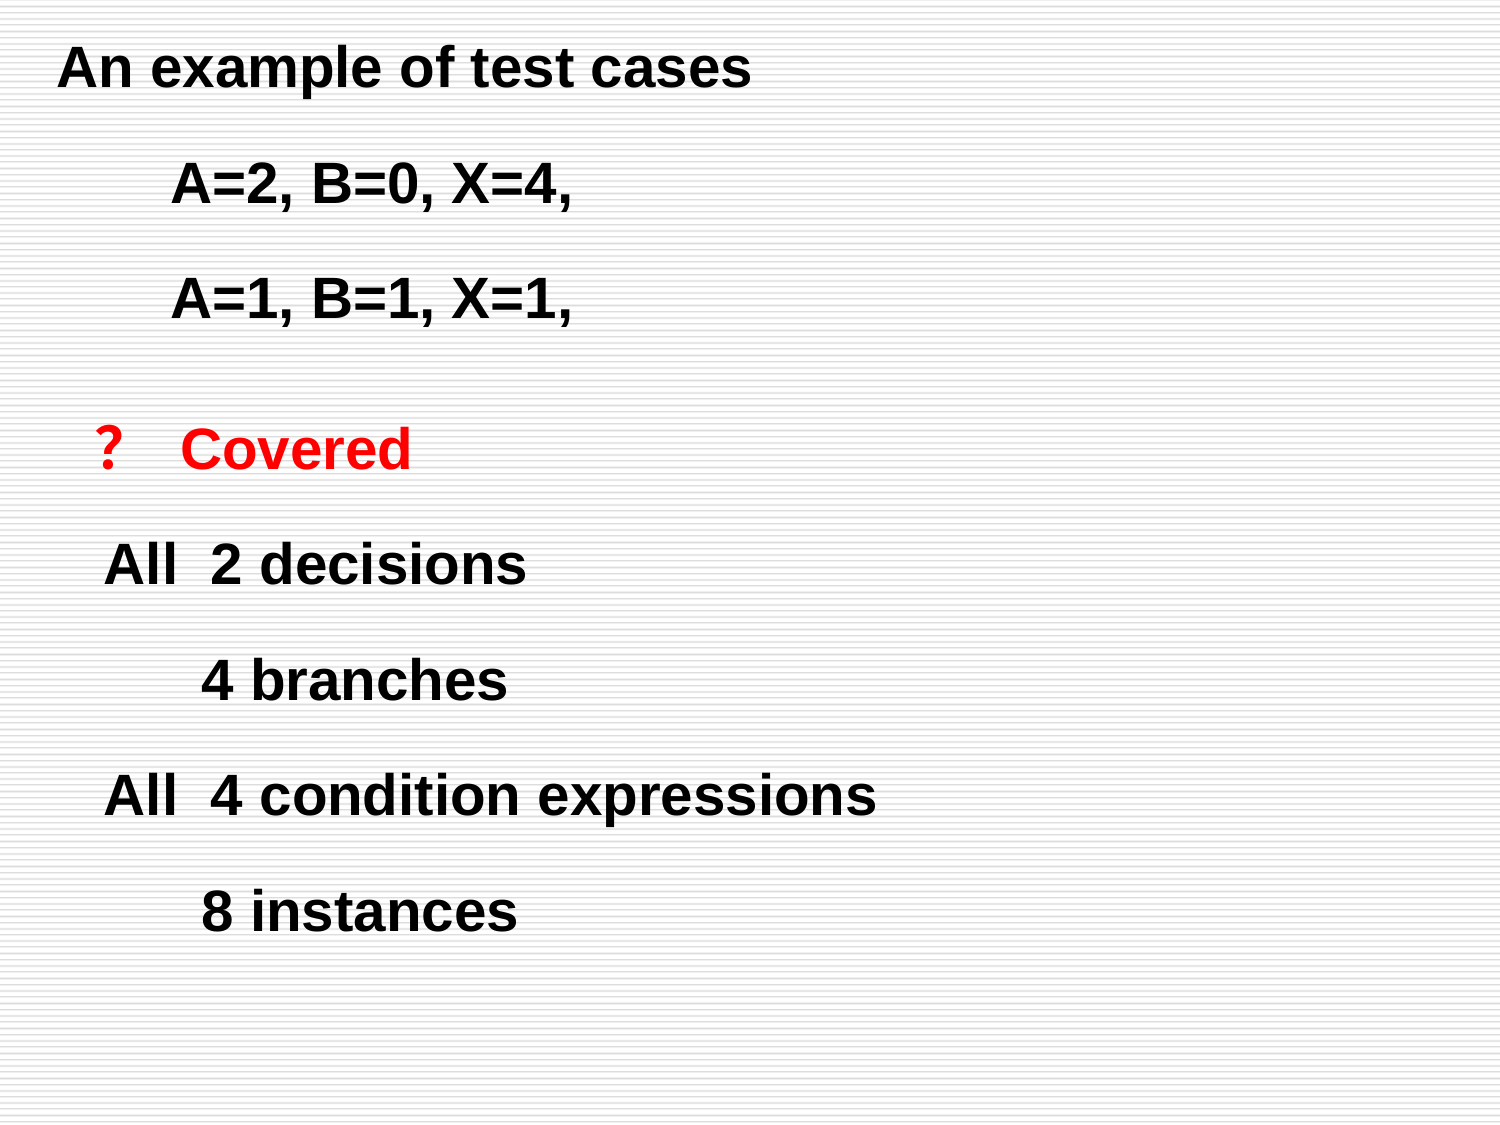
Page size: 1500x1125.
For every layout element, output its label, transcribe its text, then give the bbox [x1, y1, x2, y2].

text_box ？ Covered All 2 decisions 4 branches All 4 condition expressions 8 instances [56, 375, 894, 951]
text_box An example of test cases A=2, B=0, X=4, A=1, B=1, X=1, [41, 0, 769, 338]
picture [0, 0, 1500, 1125]
